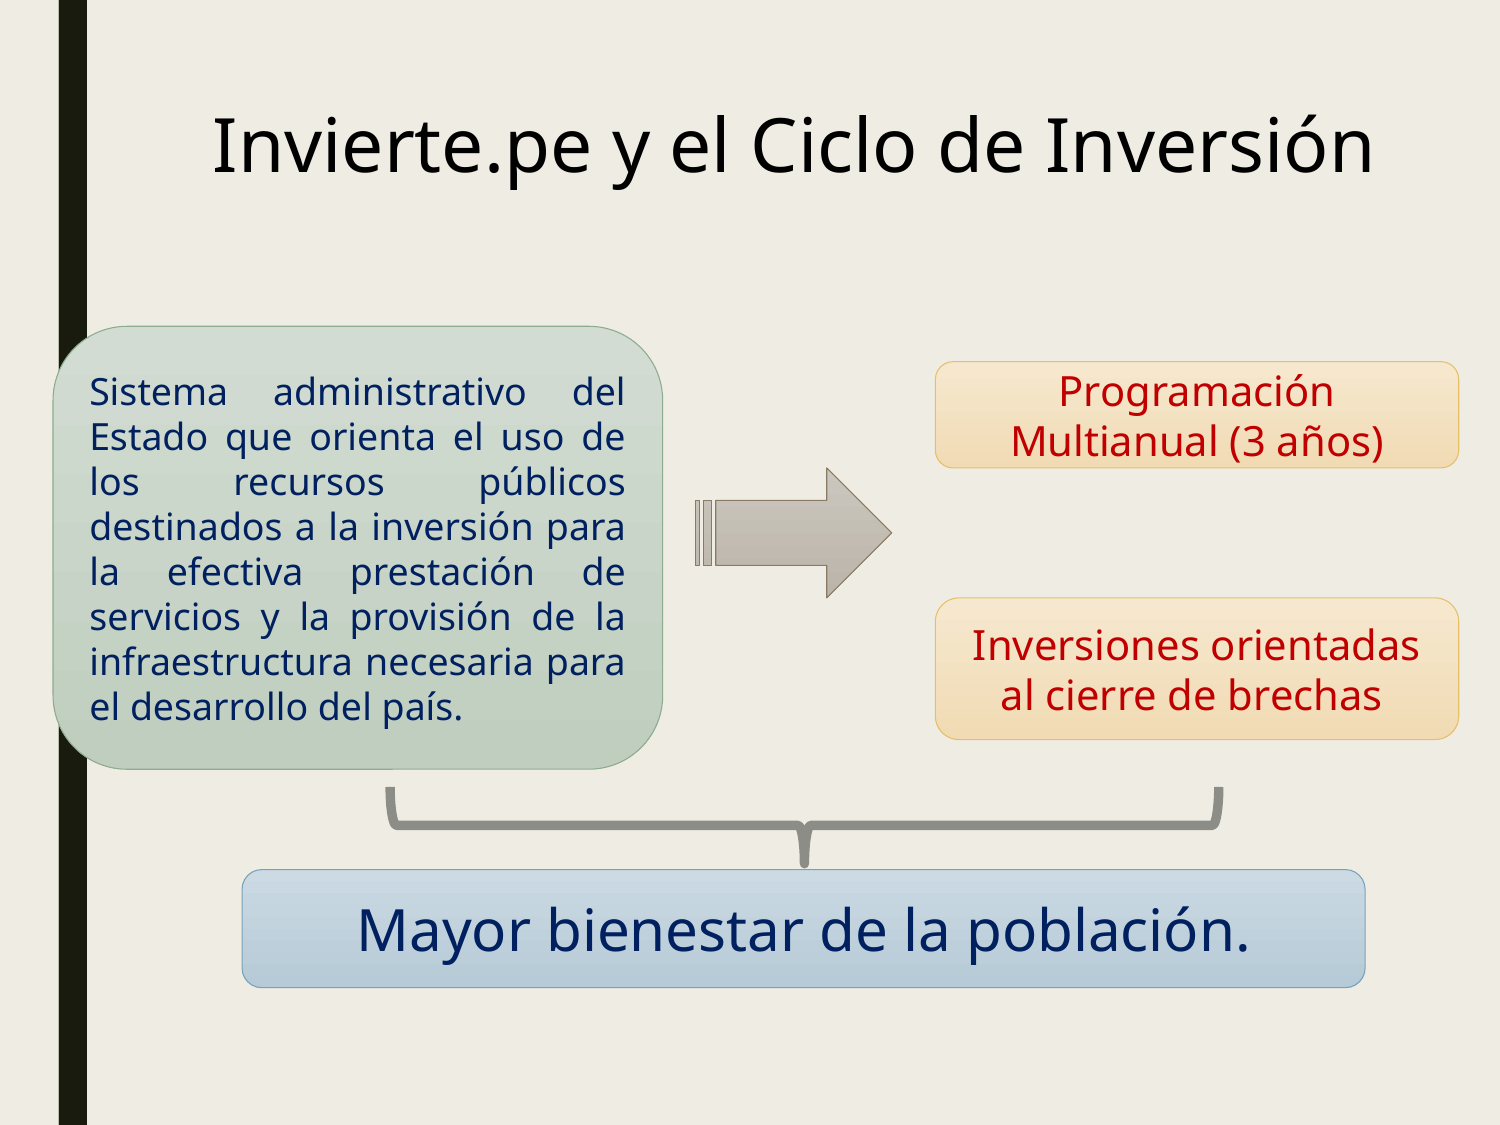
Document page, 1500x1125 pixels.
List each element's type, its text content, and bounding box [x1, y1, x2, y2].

text_box [715, 467, 893, 599]
text_box [695, 500, 700, 566]
text_box Sistema administrativo del Estado que orienta el uso de los recursos públicos destinados a la inversión para la efectiva prestación de servicios y la provisión de la infraestructura necesaria para el desarrollo del país. [52, 325, 664, 770]
text_box Inversiones orientadas al cierre de brechas [934, 597, 1460, 741]
text_box Programación Multianual (3 años) [934, 361, 1460, 469]
text_box [389, 786, 1220, 865]
text_box Invierte.pe y el Ciclo de Inversión [88, 89, 1500, 195]
text_box Mayor bienestar de la población. [241, 869, 1366, 989]
text_box [703, 500, 712, 566]
